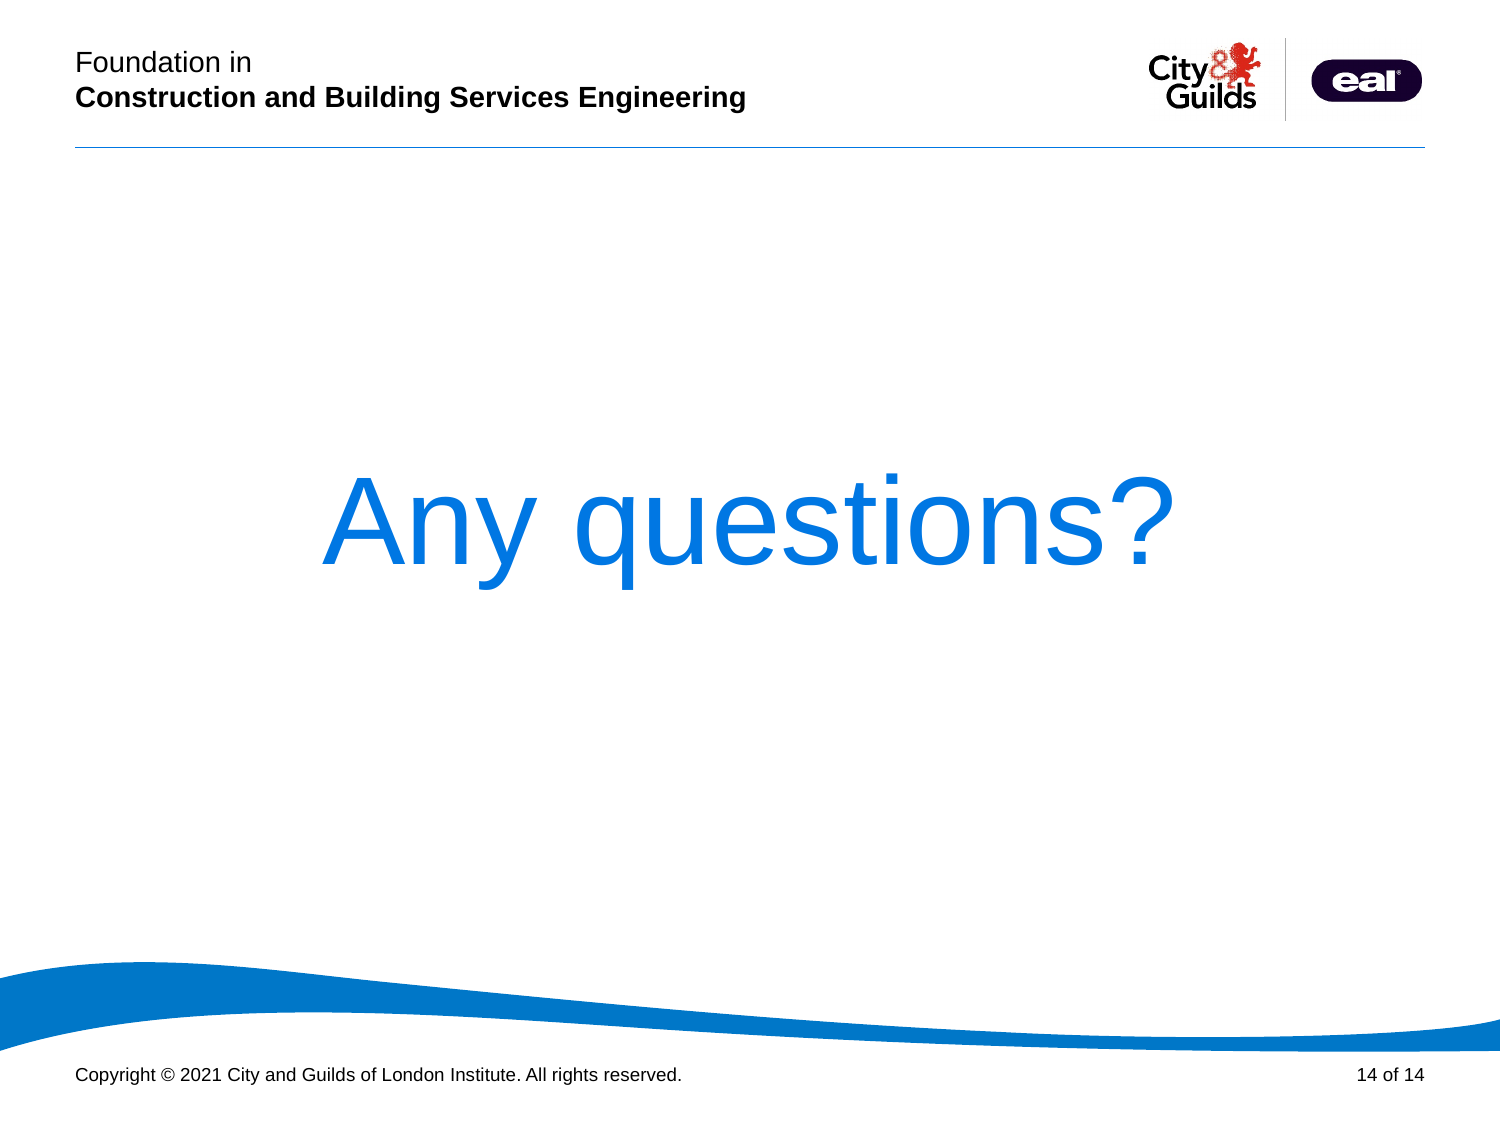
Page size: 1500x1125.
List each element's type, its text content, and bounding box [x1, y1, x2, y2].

picture [1149, 38, 1422, 121]
list Any questions? [74, 247, 1426, 946]
